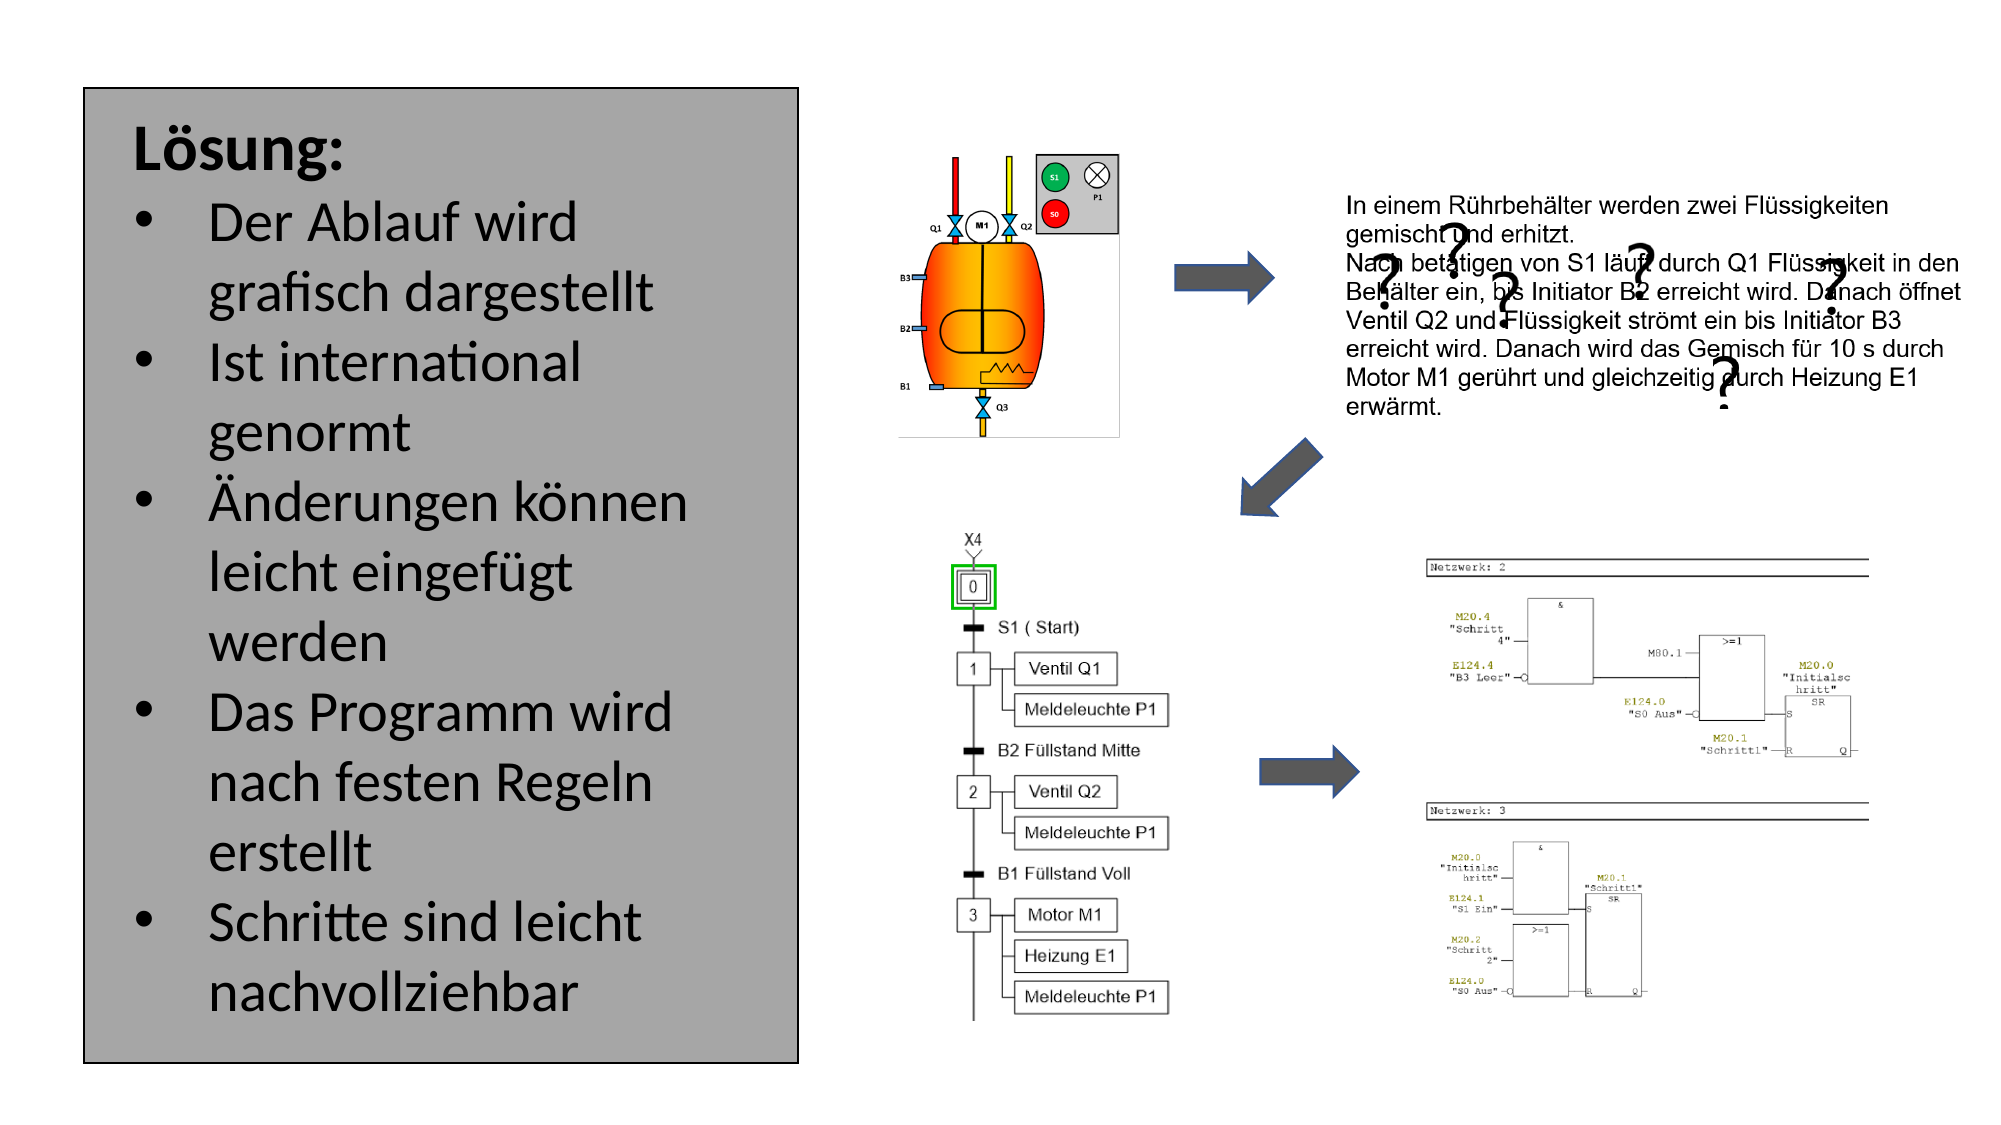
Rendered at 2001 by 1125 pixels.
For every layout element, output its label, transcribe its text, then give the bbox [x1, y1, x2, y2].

text_box Lösung: Der Ablauf wird grafisch dargestellt Ist international genormt Änderungen können leicht eingefügt werden Das Programm wird nach festen Regeln erstellt Schritte sind leicht nachvollziehbar [119, 95, 763, 1101]
picture [929, 522, 1182, 1021]
text_box [1240, 437, 1324, 517]
picture [1340, 189, 1968, 420]
text_box [1259, 744, 1361, 800]
picture [1398, 542, 1869, 1021]
text_box [1174, 250, 1276, 306]
text_box [83, 87, 799, 1064]
picture [879, 143, 1121, 442]
